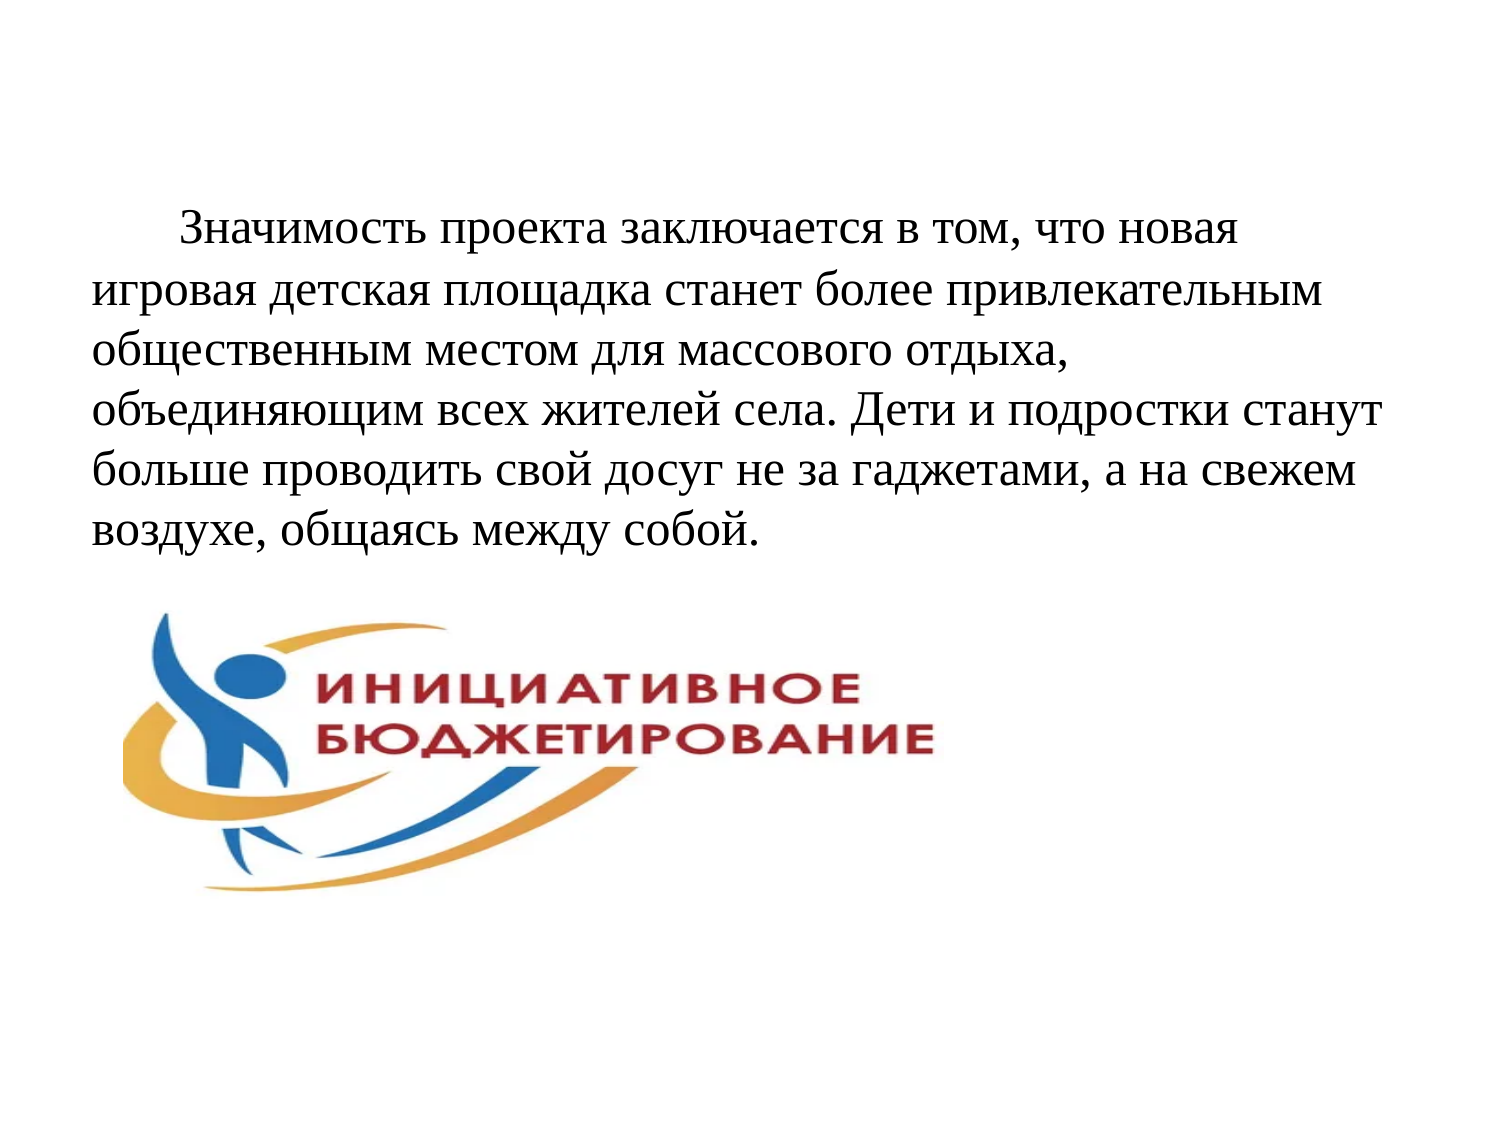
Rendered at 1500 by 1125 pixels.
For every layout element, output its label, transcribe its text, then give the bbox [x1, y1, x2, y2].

picture [123, 583, 944, 952]
list Значимость проекта заключается в том, что новая игровая детская площадка станет более привлекательным общественным местом для массового отдыха, объединяющим всех жителей села. Дети и подростки станут больше проводить свой досуг не за гаджетами, а на свежем воздухе, общаясь между собой. [76, 66, 1400, 563]
